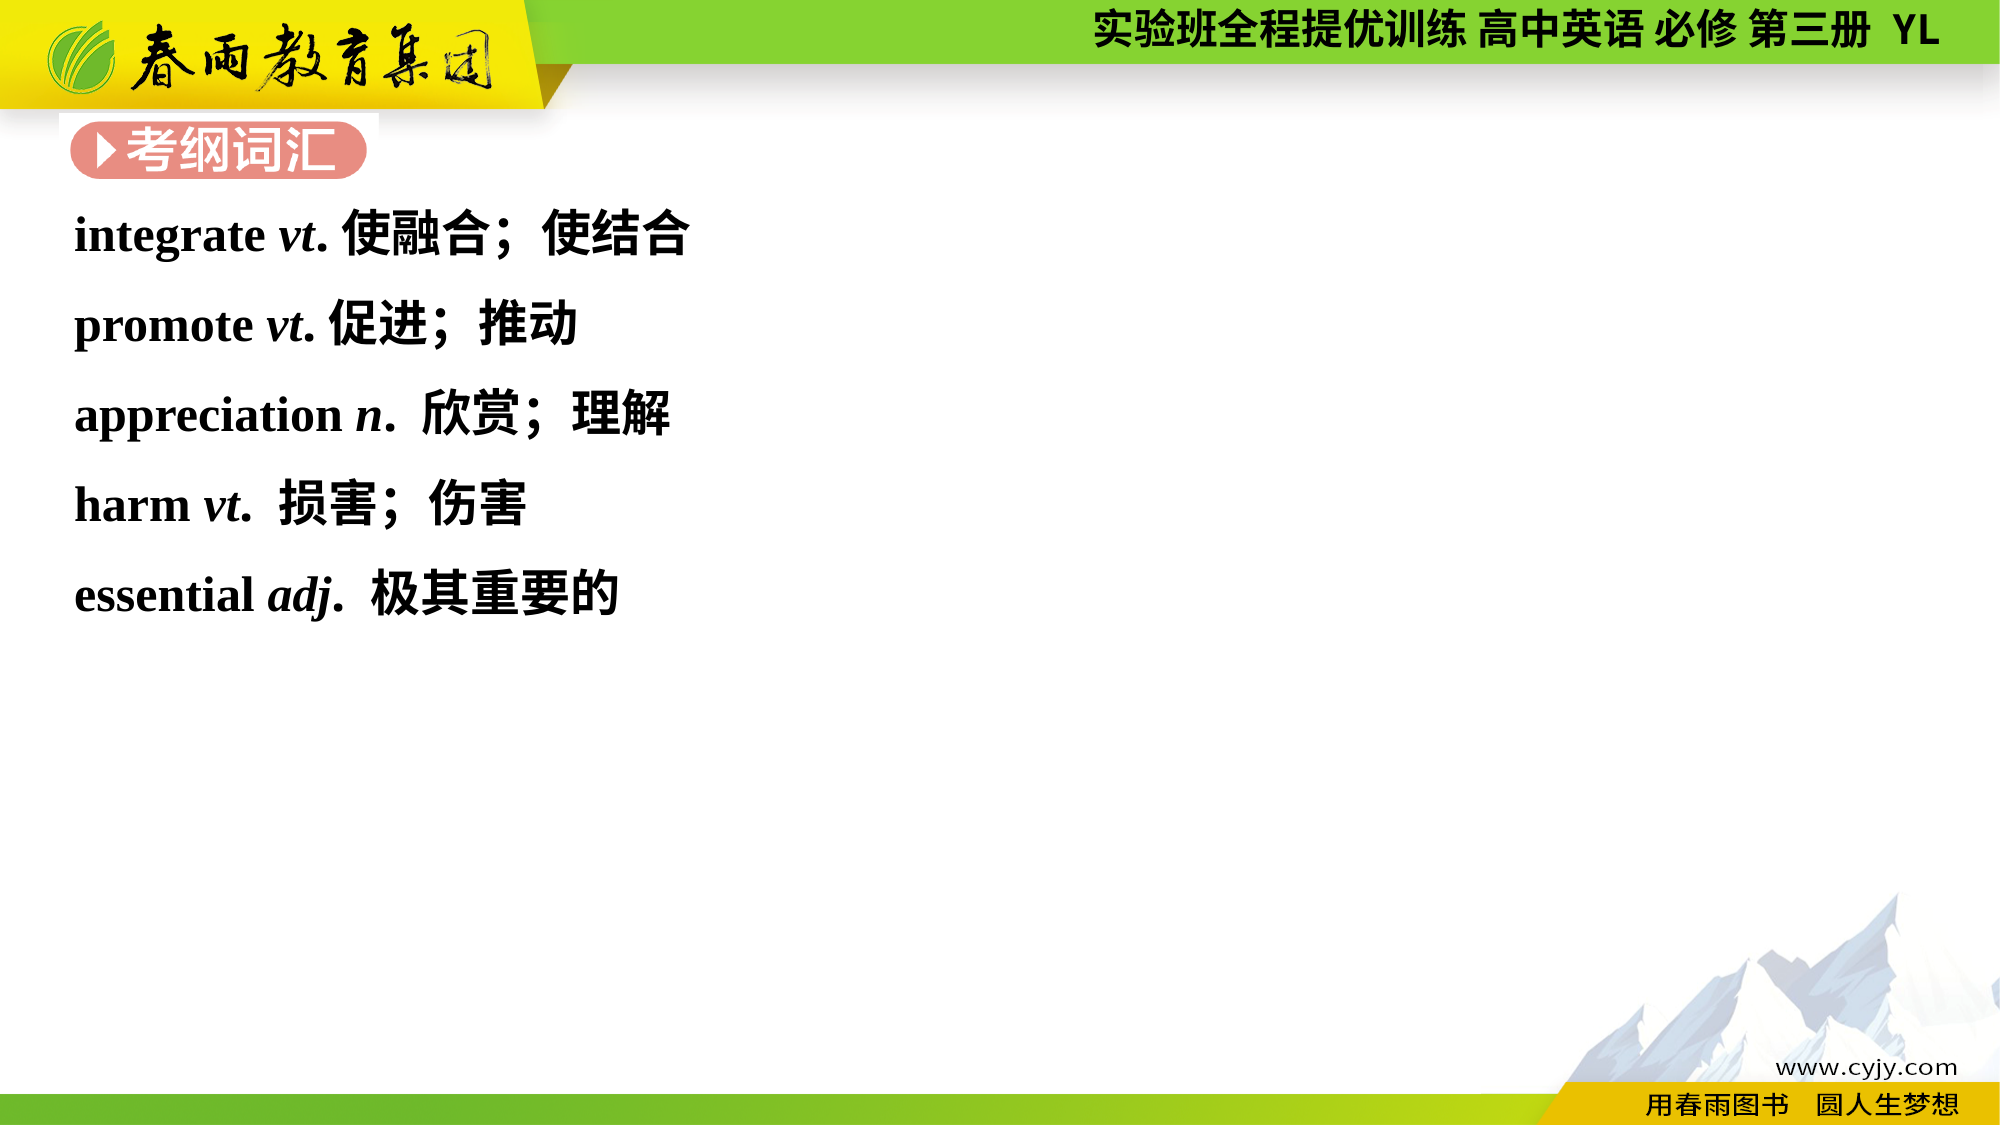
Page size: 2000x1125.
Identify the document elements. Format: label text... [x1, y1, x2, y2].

picture [0, 0, 2000, 1125]
list integrate vt.使融合；使结合 promote vt.促进；推动 appreciation n. 欣赏；理解 harm vt. 损害；伤害 essential adj. 极其重要的 [59, 163, 1944, 634]
